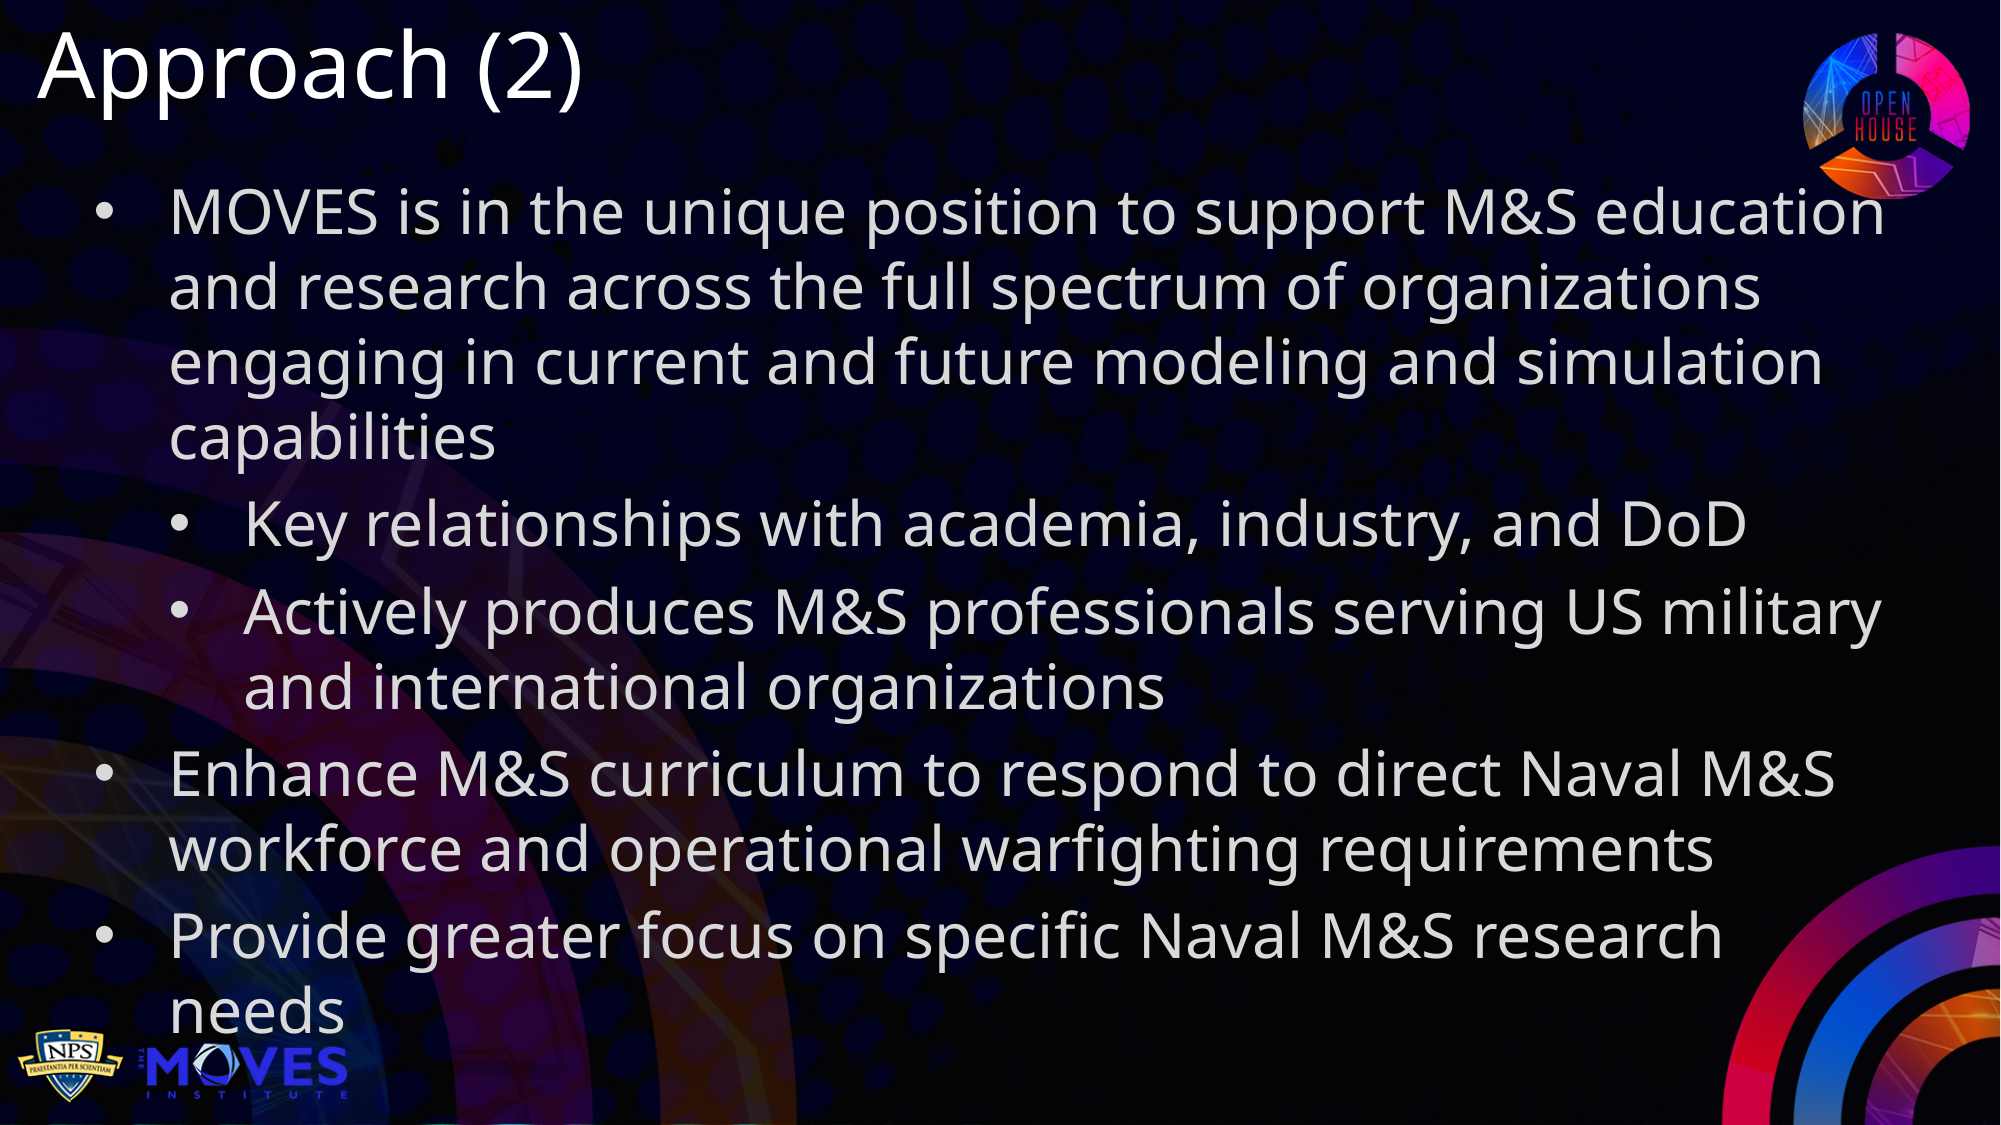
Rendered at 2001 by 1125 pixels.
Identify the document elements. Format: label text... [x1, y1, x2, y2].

text_box Approach (2) [22, 0, 1977, 125]
picture [0, 0, 2001, 1125]
text_box MOVES is in the unique position to support M&S education and research across the full spectrum of organizations engaging in current and future modeling and simulation capabilities Key relationships with academia, industry, and DoD Actively produces M&S professionals serving US military and international organizations Enhance M&S curriculum to respond to direct Naval M&S workforce and operational warfighting requirements Provide greater focus on specific Naval M&S research needs [78, 164, 1922, 1054]
